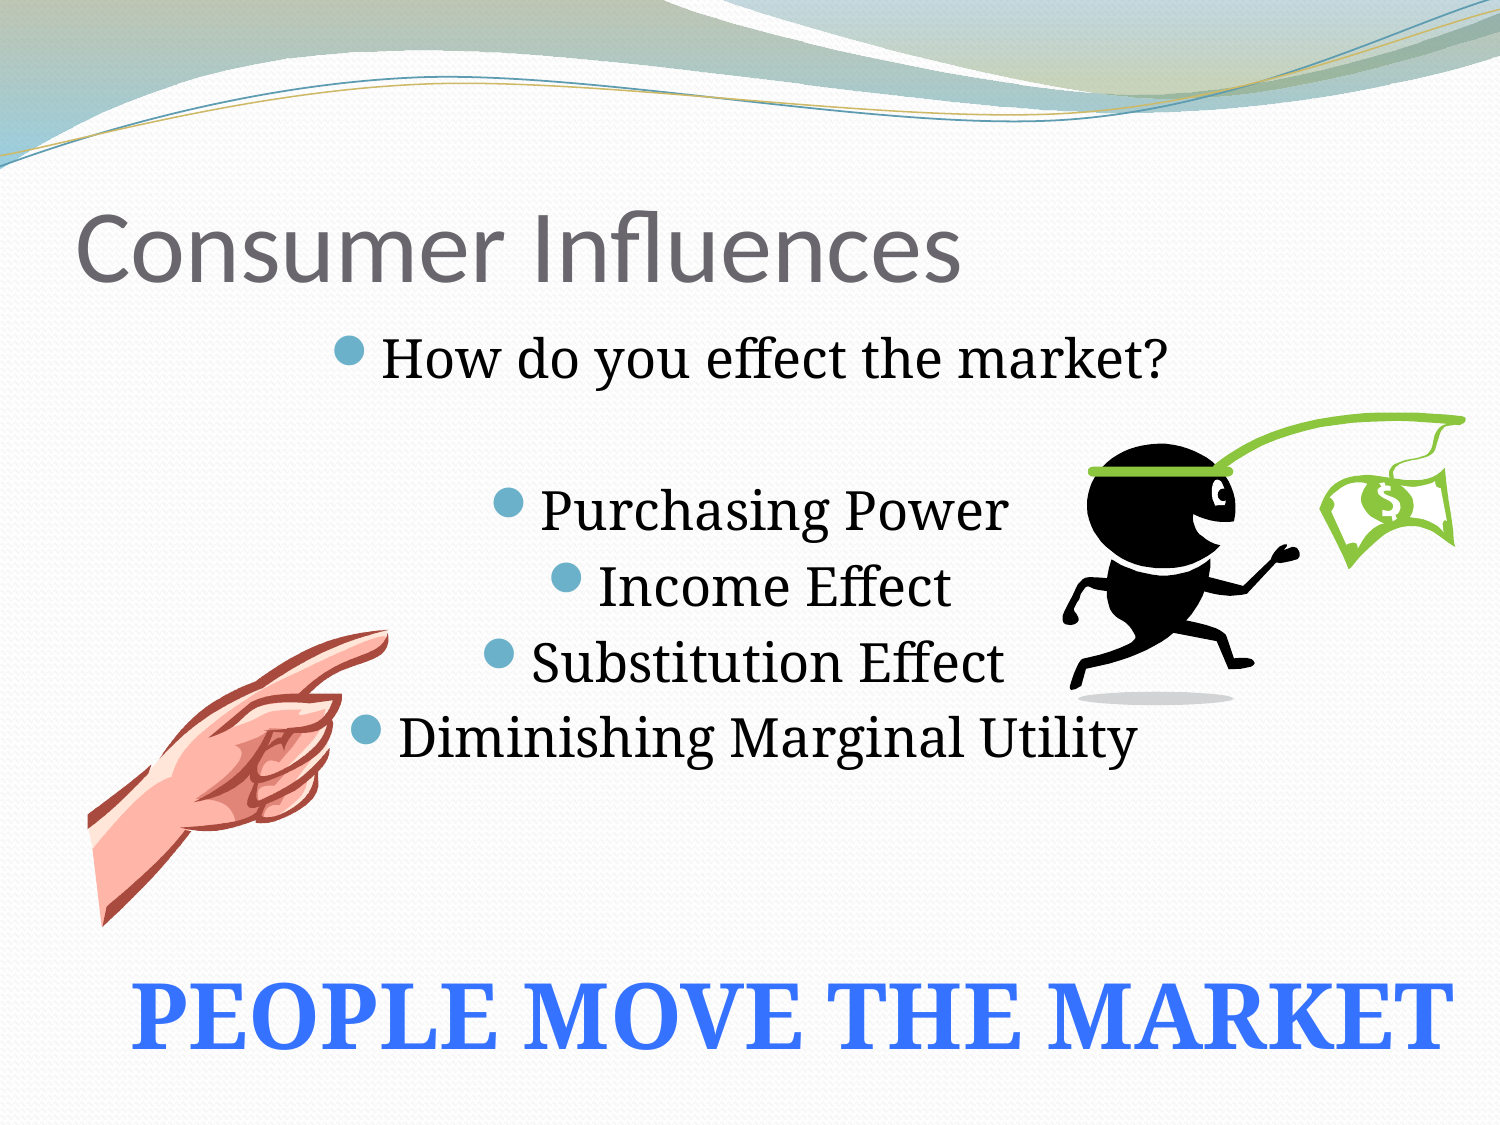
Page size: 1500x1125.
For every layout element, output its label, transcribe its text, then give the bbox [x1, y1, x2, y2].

picture [87, 624, 394, 933]
title Consumer Influences [75, 115, 1425, 303]
list How do you effect the market? Purchasing Power Income Effect Substitution Effect Diminishing Marginal Utility [75, 317, 1425, 1038]
text_box People move the market [115, 949, 1471, 1075]
picture [1062, 412, 1467, 706]
